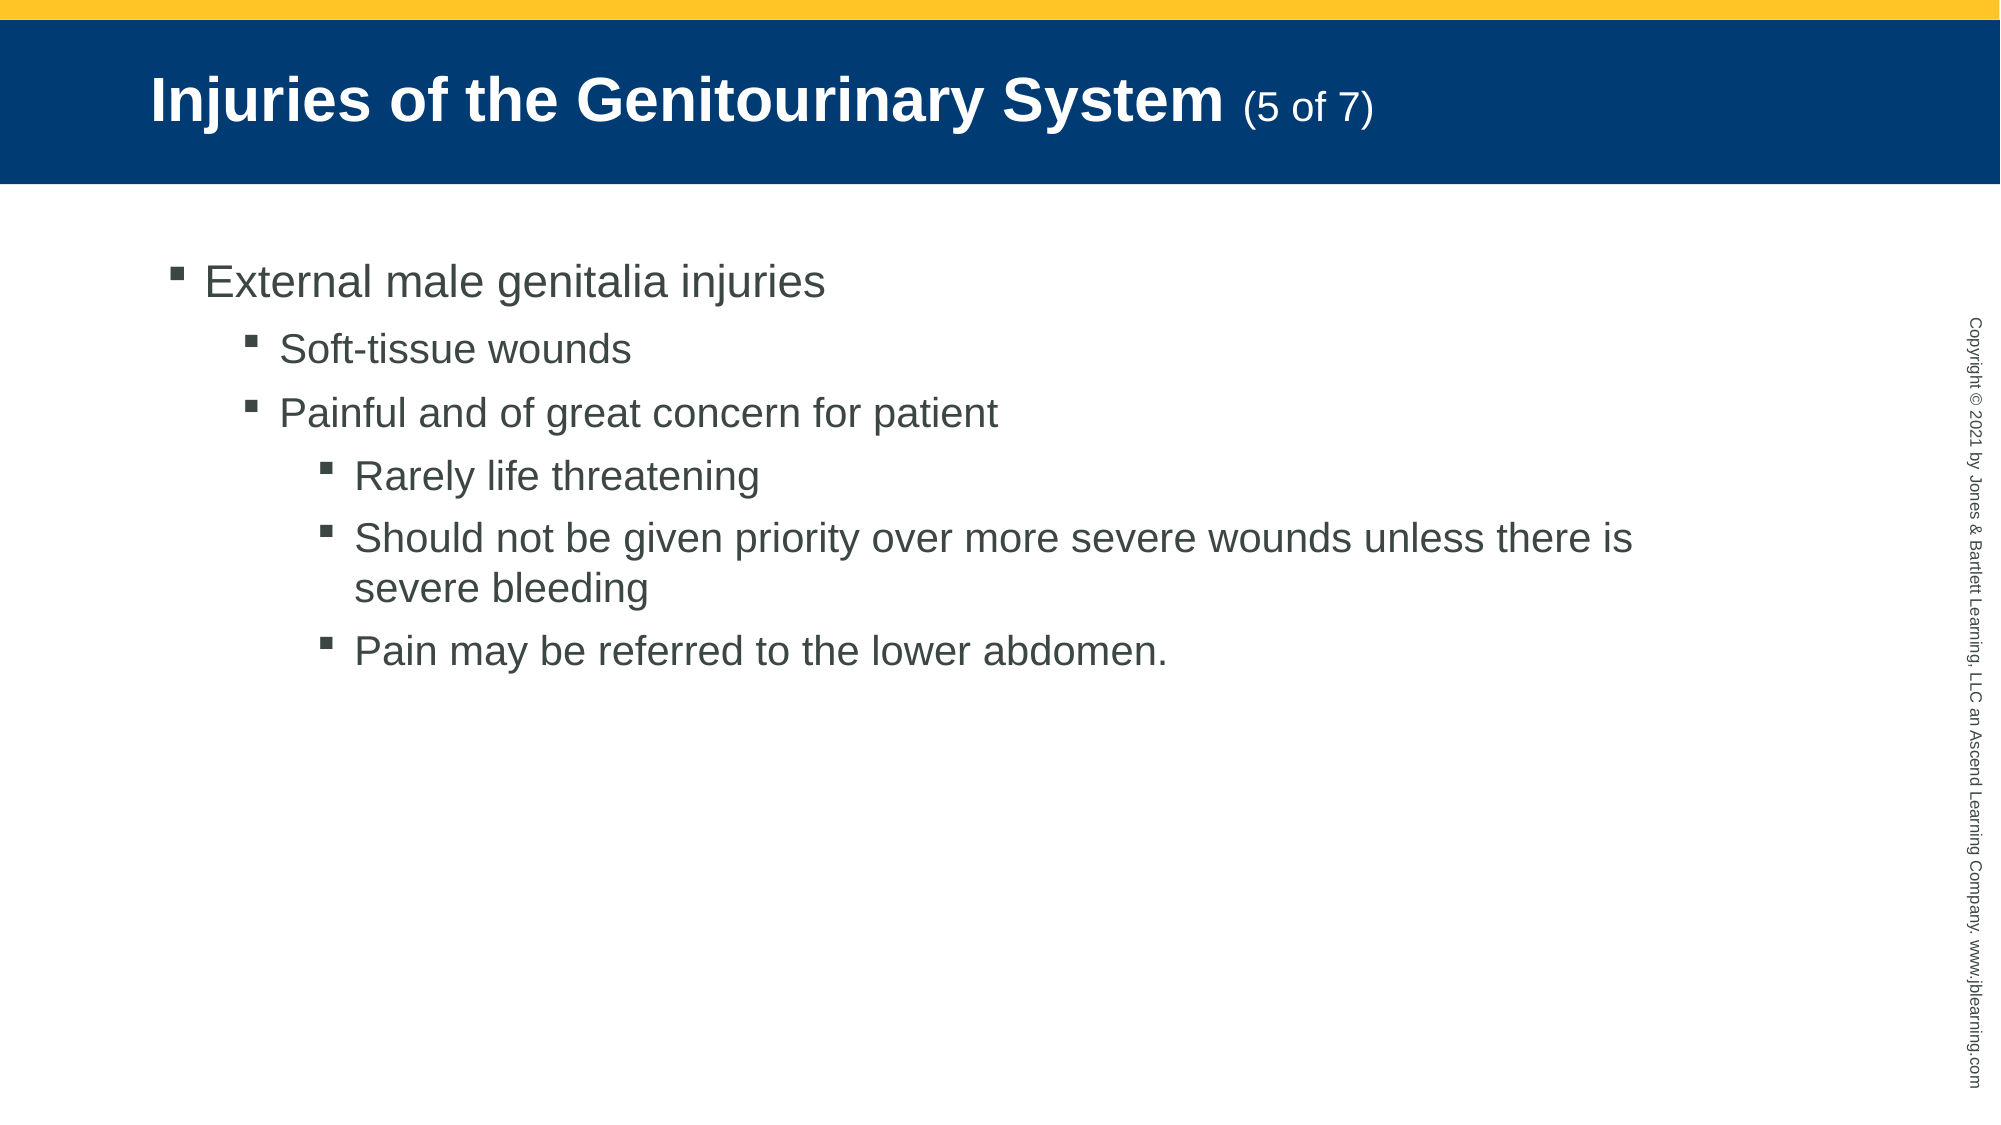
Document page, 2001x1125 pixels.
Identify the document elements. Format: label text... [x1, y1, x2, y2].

title Injuries of the Genitourinary System (5 of 7) [0, 19, 2000, 185]
list External male genitalia injuries Soft-tissue wounds Painful and of great concern for patient Rarely life threatening Should not be given priority over more severe wounds unless there is severe bleeding Pain may be referred to the lower abdomen. [151, 244, 1763, 1016]
